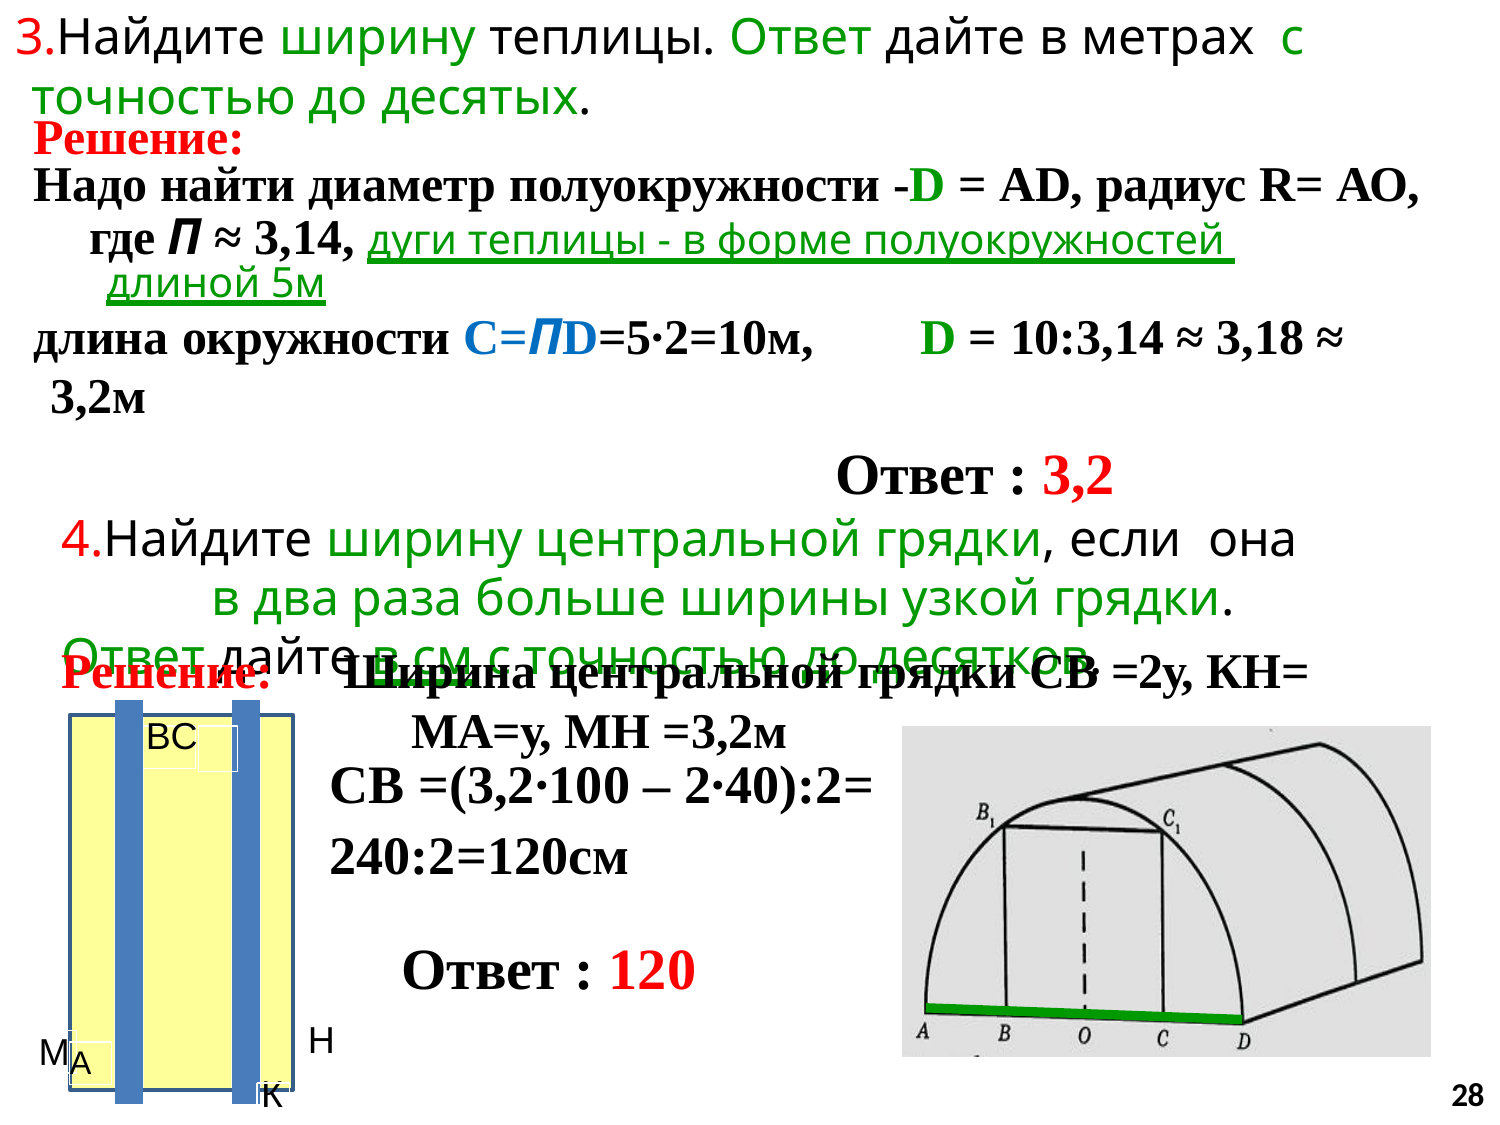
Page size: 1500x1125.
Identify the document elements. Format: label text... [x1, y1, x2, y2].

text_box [68, 699, 144, 1105]
text_box Ответ : 120 [452, 929, 700, 1002]
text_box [43, 512, 449, 1125]
text_box 28 [1449, 1070, 1487, 1113]
text_box Ширина центральной грядки СВ =2у, КН= МА=у, МН =3,2м СВ =(3,2∙100 – 2∙40):2= 240:2=120см [452, 636, 1318, 886]
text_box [902, 726, 1432, 1057]
text_box [34, 1030, 38, 1073]
text_box 3.Найдите ширину теплицы. Ответ дайте в метрах с точностью до десятых. Решение: Надо найти диаметр полуокружности -D = АD, радиус R= АО, где П ≈ 3,14, дуги теплицы - в форме полуокружностей длиной 5м длина окружности С=ПD=5∙2=10м, D = 10:3,14 ≈ 3,18 ≈ 3,2м Ответ : 3,2 4.Найдите ширину центральной грядки, если она в два раза больше ширины узкой грядки. Ответ дайте в см с точностью до десятков. [12, 2, 1448, 687]
